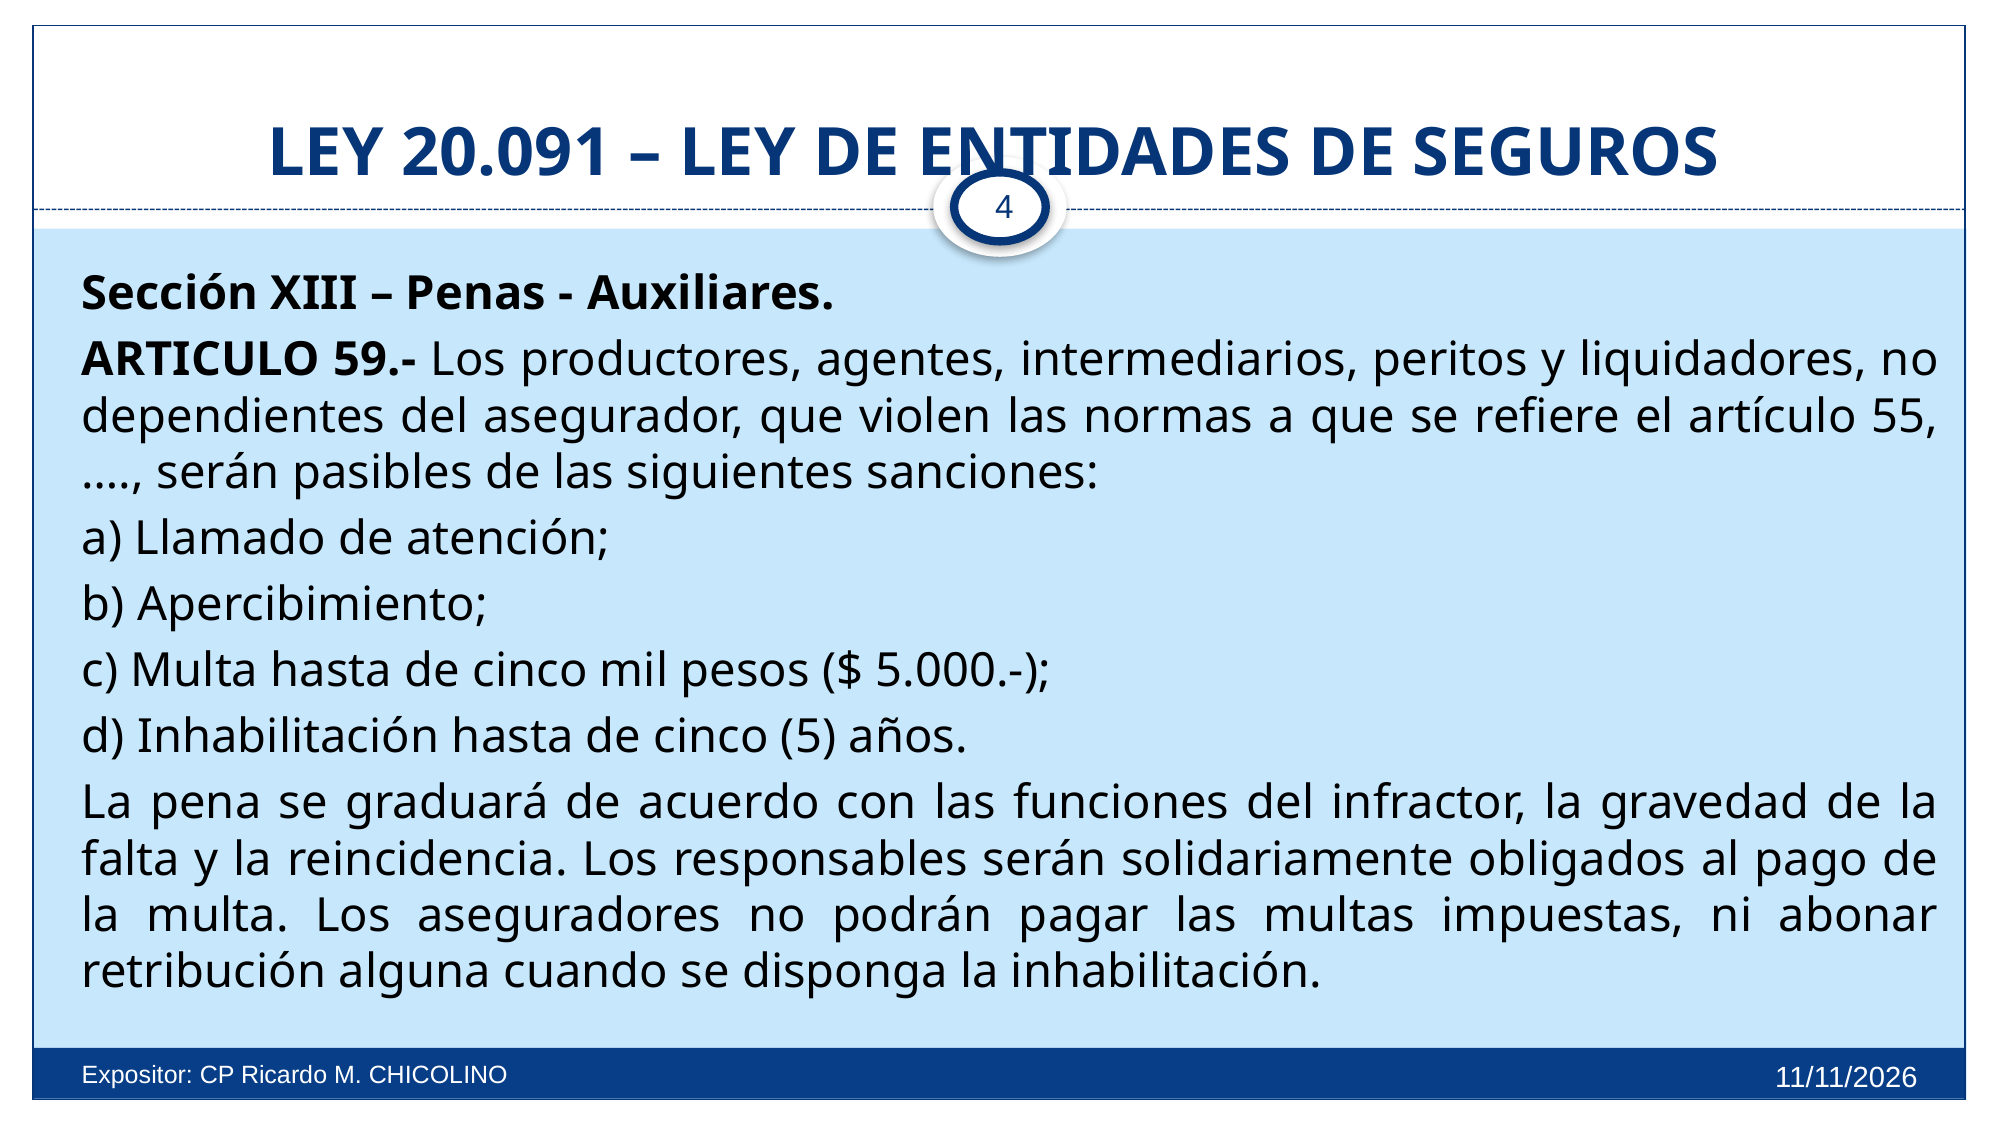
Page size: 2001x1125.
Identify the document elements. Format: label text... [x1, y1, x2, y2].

list Sección XIII – Penas - Auxiliares. ARTICULO 59.- Los productores, agentes, intermediarios, peritos y liquidadores, no dependientes del asegurador, que violen las normas a que se refiere el artículo 55, …., serán pasibles de las siguientes sanciones: a) Llamado de atención; b) Apercibimiento; c) Multa hasta de cinco mil pesos ($ 5.000.-); d) Inhabilitación hasta de cinco (5) años. La pena se graduará de acuerdo con las funciones del infractor, la gravedad de la falta y la reincidencia. Los responsables serán solidariamente obligados al pago de la multa. Los aseguradores no podrán pagar las multas impuestas, ni abonar retribución alguna cuando se disponga la inhabilitación. [66, 255, 1957, 1005]
footer Expositor: CP Ricardo M. CHICOLINO [66, 1051, 850, 1112]
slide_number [1266, 1050, 1933, 1111]
slide_number 4 [954, 168, 1055, 241]
title LEY 20.091 – LEY DE ENTIDADES DE SEGUROS [90, 30, 1898, 197]
